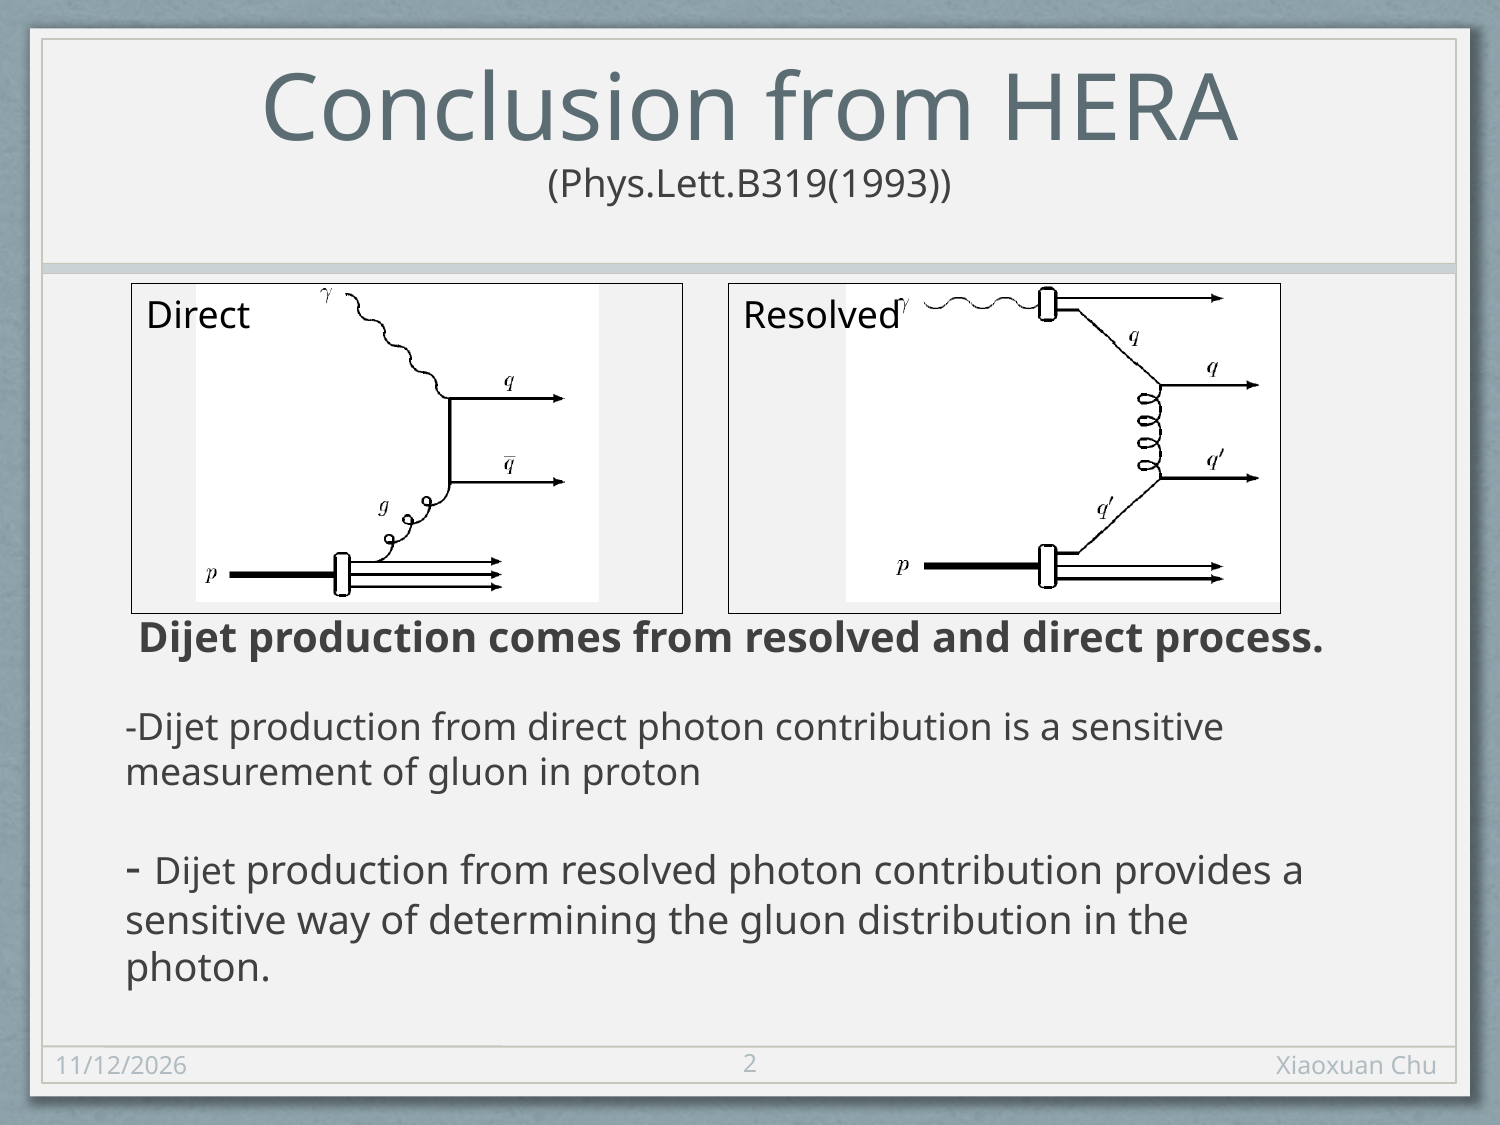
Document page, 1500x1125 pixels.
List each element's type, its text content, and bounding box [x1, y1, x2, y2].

picture [845, 282, 1281, 602]
text_box Direct [131, 283, 683, 614]
picture [195, 282, 600, 602]
list Dijet production comes from resolved and direct process. -Dijet production from direct photon contribution is a sensitive measurement of gluon in proton - Dijet production from resolved photon contribution provides a sensitive way of determining the gluon distribution in the photon. [110, 603, 1353, 1038]
text_box Resolved [728, 283, 1281, 614]
slide_number 2 [687, 1042, 813, 1088]
footer Xiaoxuan Chu [977, 1045, 1453, 1088]
title Conclusion from HERA (Phys.Lett.B319(1993)) [147, 40, 1353, 260]
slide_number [39, 1045, 390, 1088]
